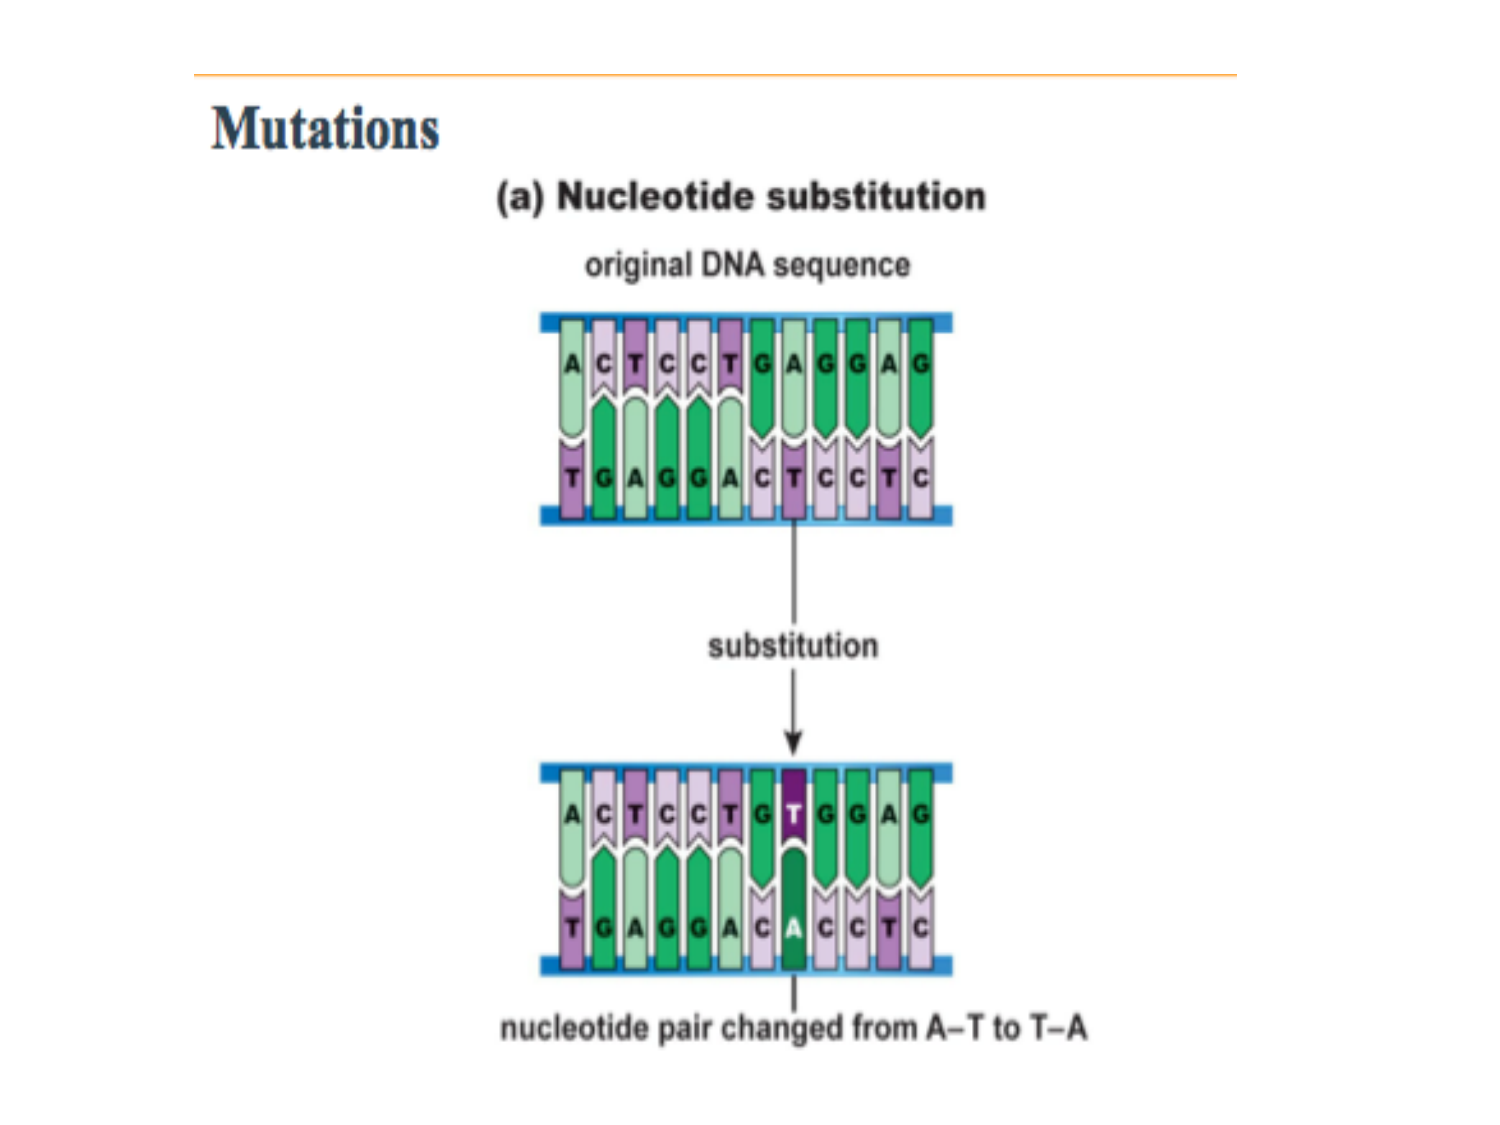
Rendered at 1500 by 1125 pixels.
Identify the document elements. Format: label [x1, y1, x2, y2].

list [0, 74, 1482, 1072]
